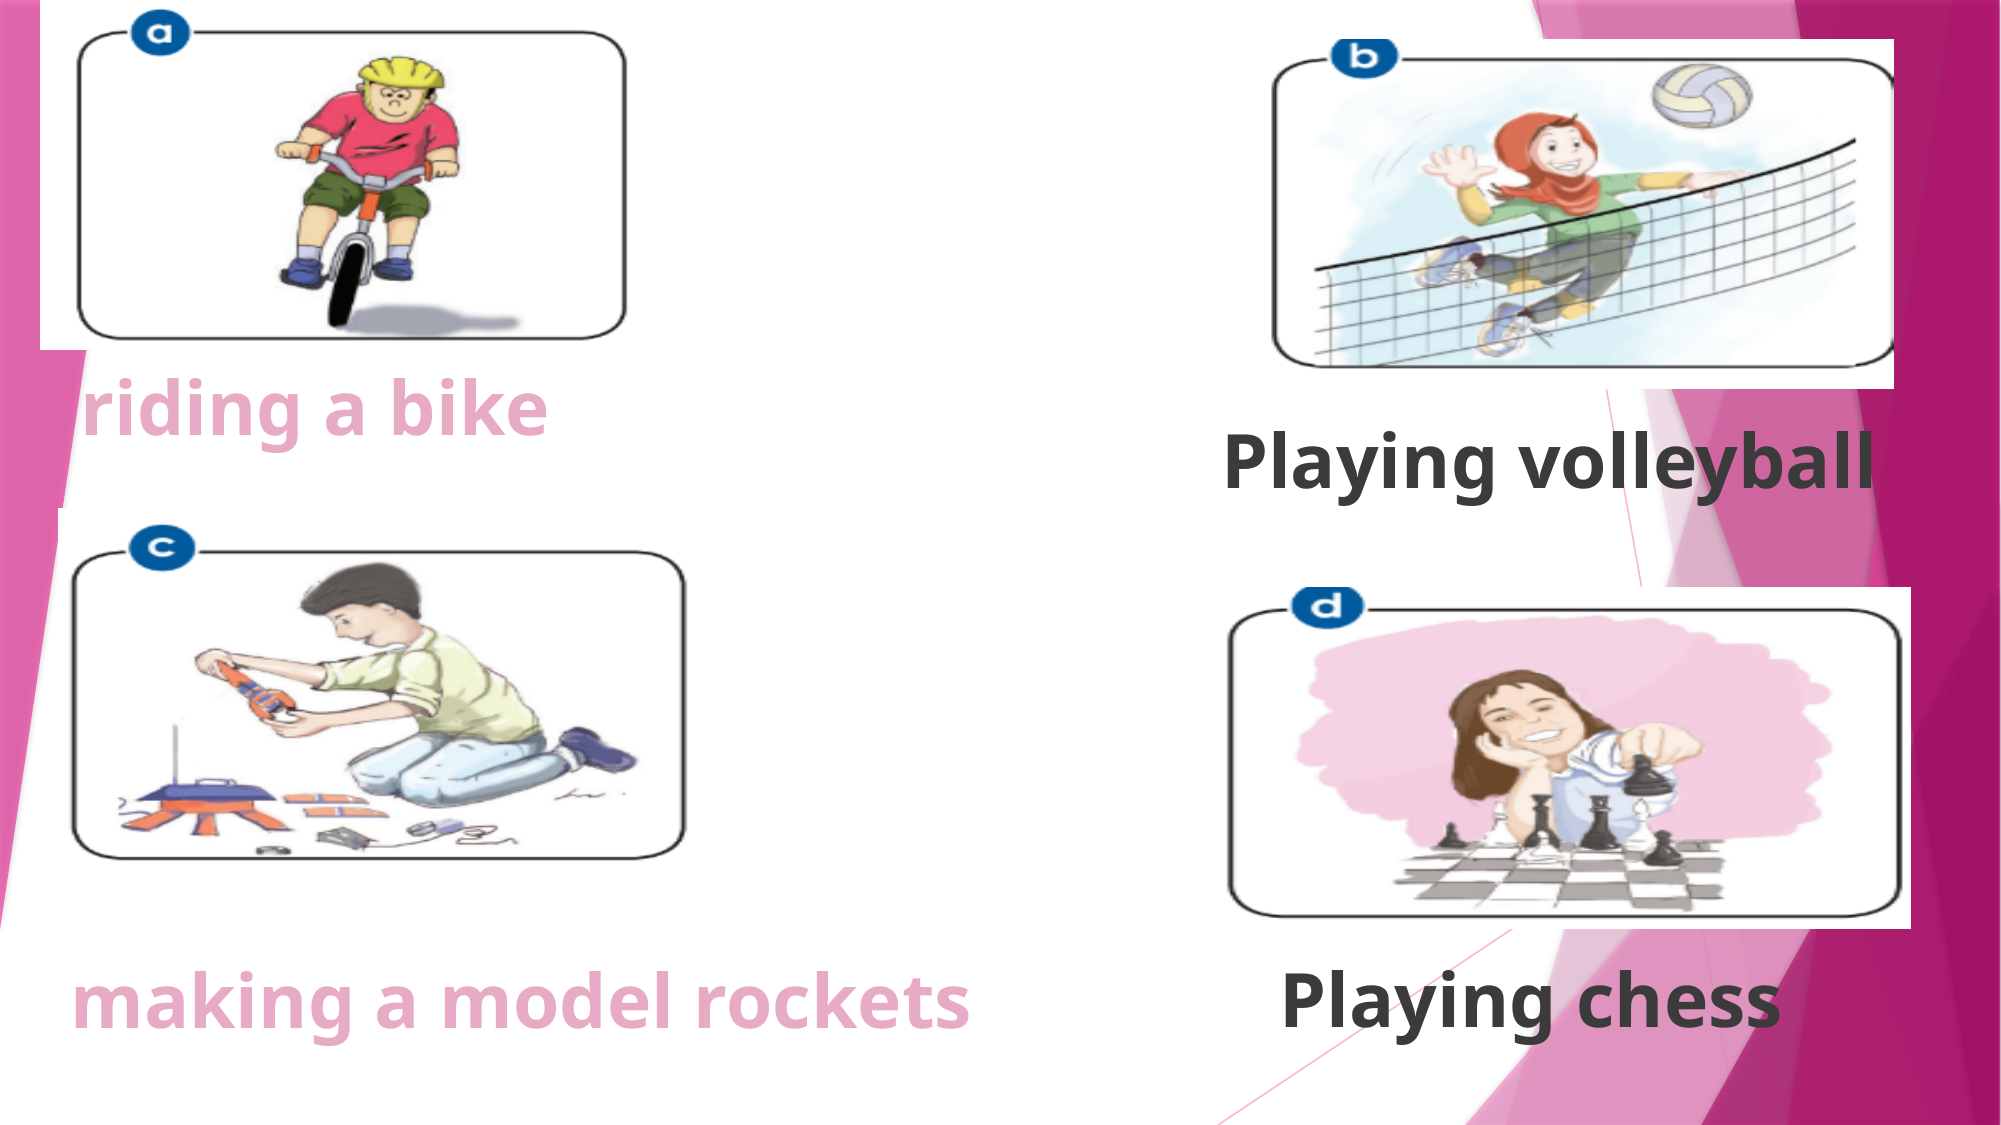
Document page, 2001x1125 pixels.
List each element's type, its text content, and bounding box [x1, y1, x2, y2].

picture [39, 0, 648, 351]
picture [58, 507, 713, 873]
picture [1259, 39, 1895, 389]
picture [1188, 587, 1911, 929]
text_box making a model rockets [40, 946, 1003, 1052]
text_box Playing chess [1260, 945, 1803, 1051]
text_box riding a bike [40, 359, 610, 459]
text_box Playing volleyball [1206, 406, 1893, 512]
